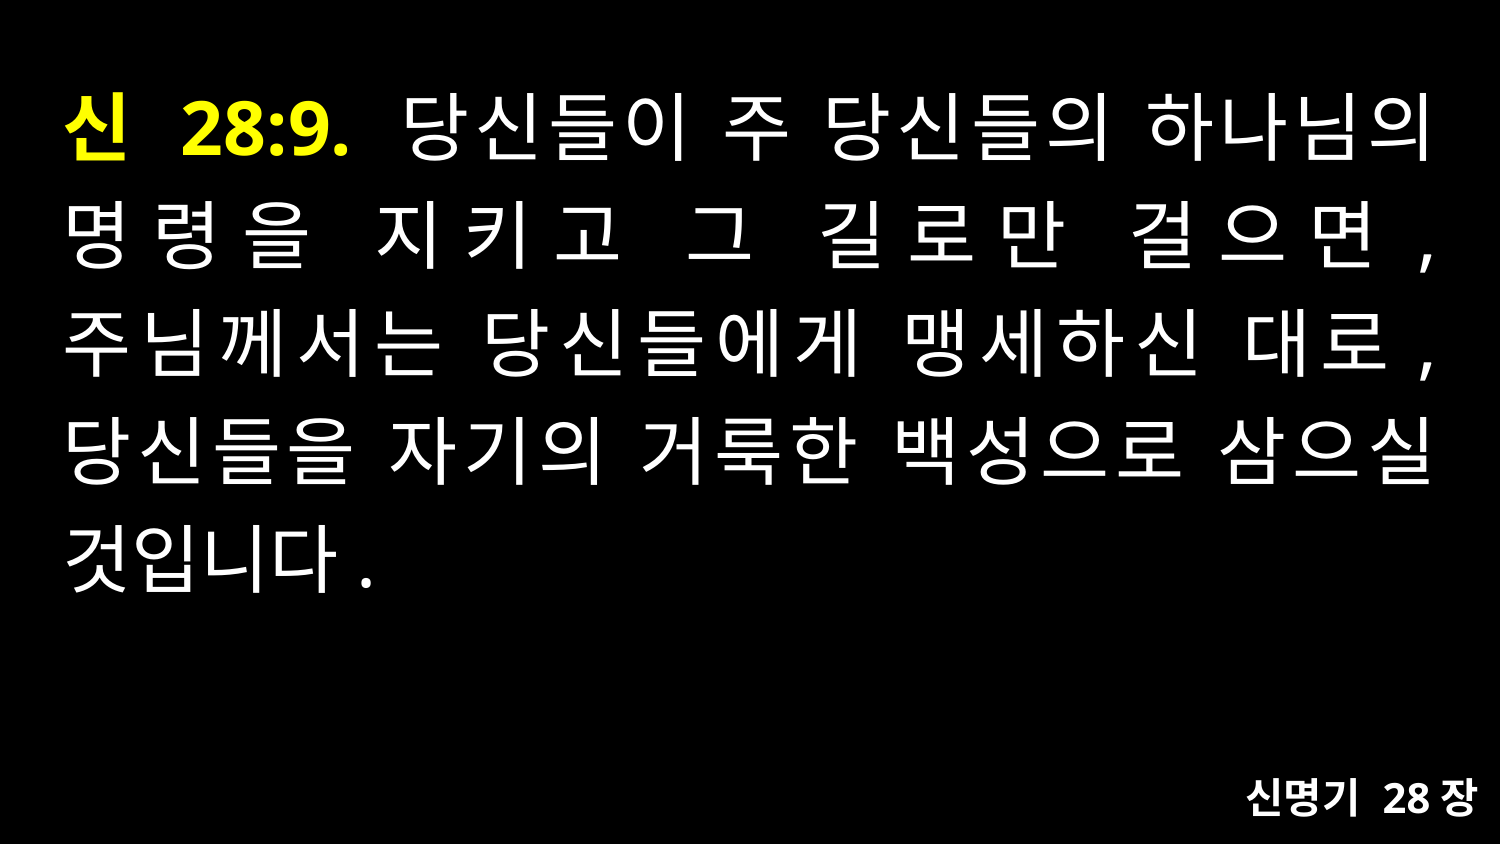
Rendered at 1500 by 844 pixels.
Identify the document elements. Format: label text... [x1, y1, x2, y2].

title 신 28:9. 당신들이 주 당신들의 하나님의 명령을 지키고 그 길로만 걸으면, 주님께서는 당신들에게 맹세하신 대로, 당신들을 자기의 거룩한 백성으로 삼으실 것입니다. [0, 0, 1500, 844]
subtitle 신명기 28장 [916, 770, 1500, 844]
